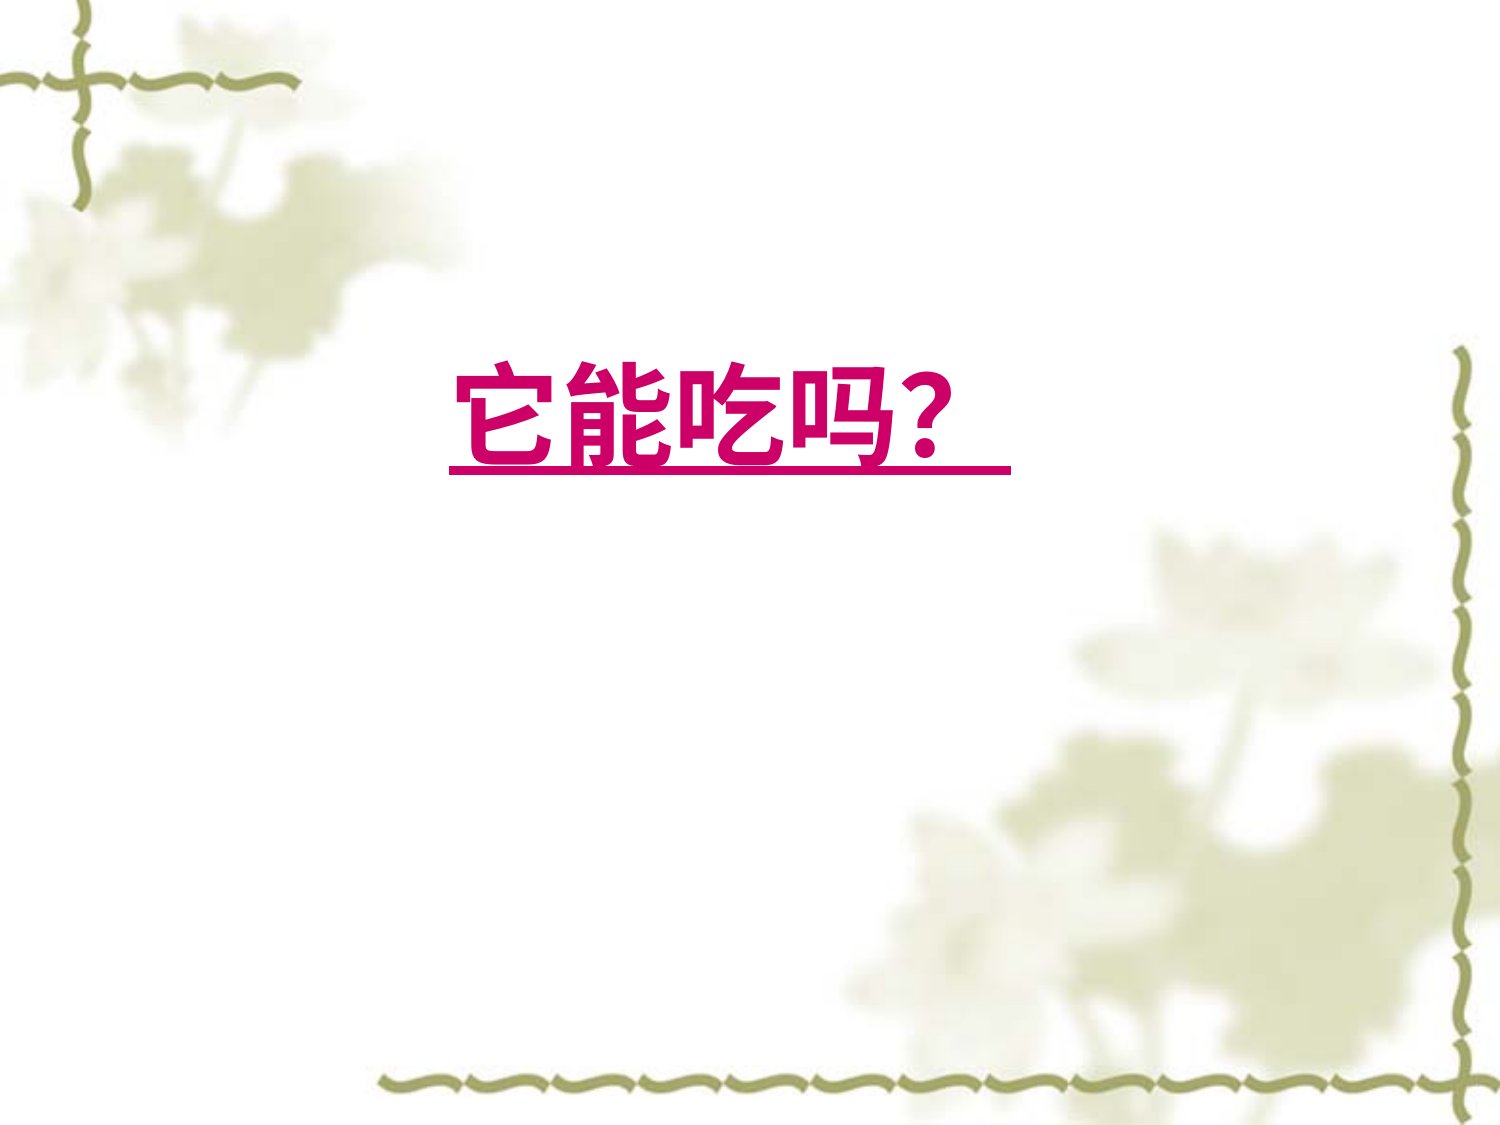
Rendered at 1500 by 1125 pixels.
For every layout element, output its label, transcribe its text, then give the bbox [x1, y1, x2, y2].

text_box 它能吃吗？ [434, 338, 1027, 516]
picture [0, 0, 1500, 1125]
